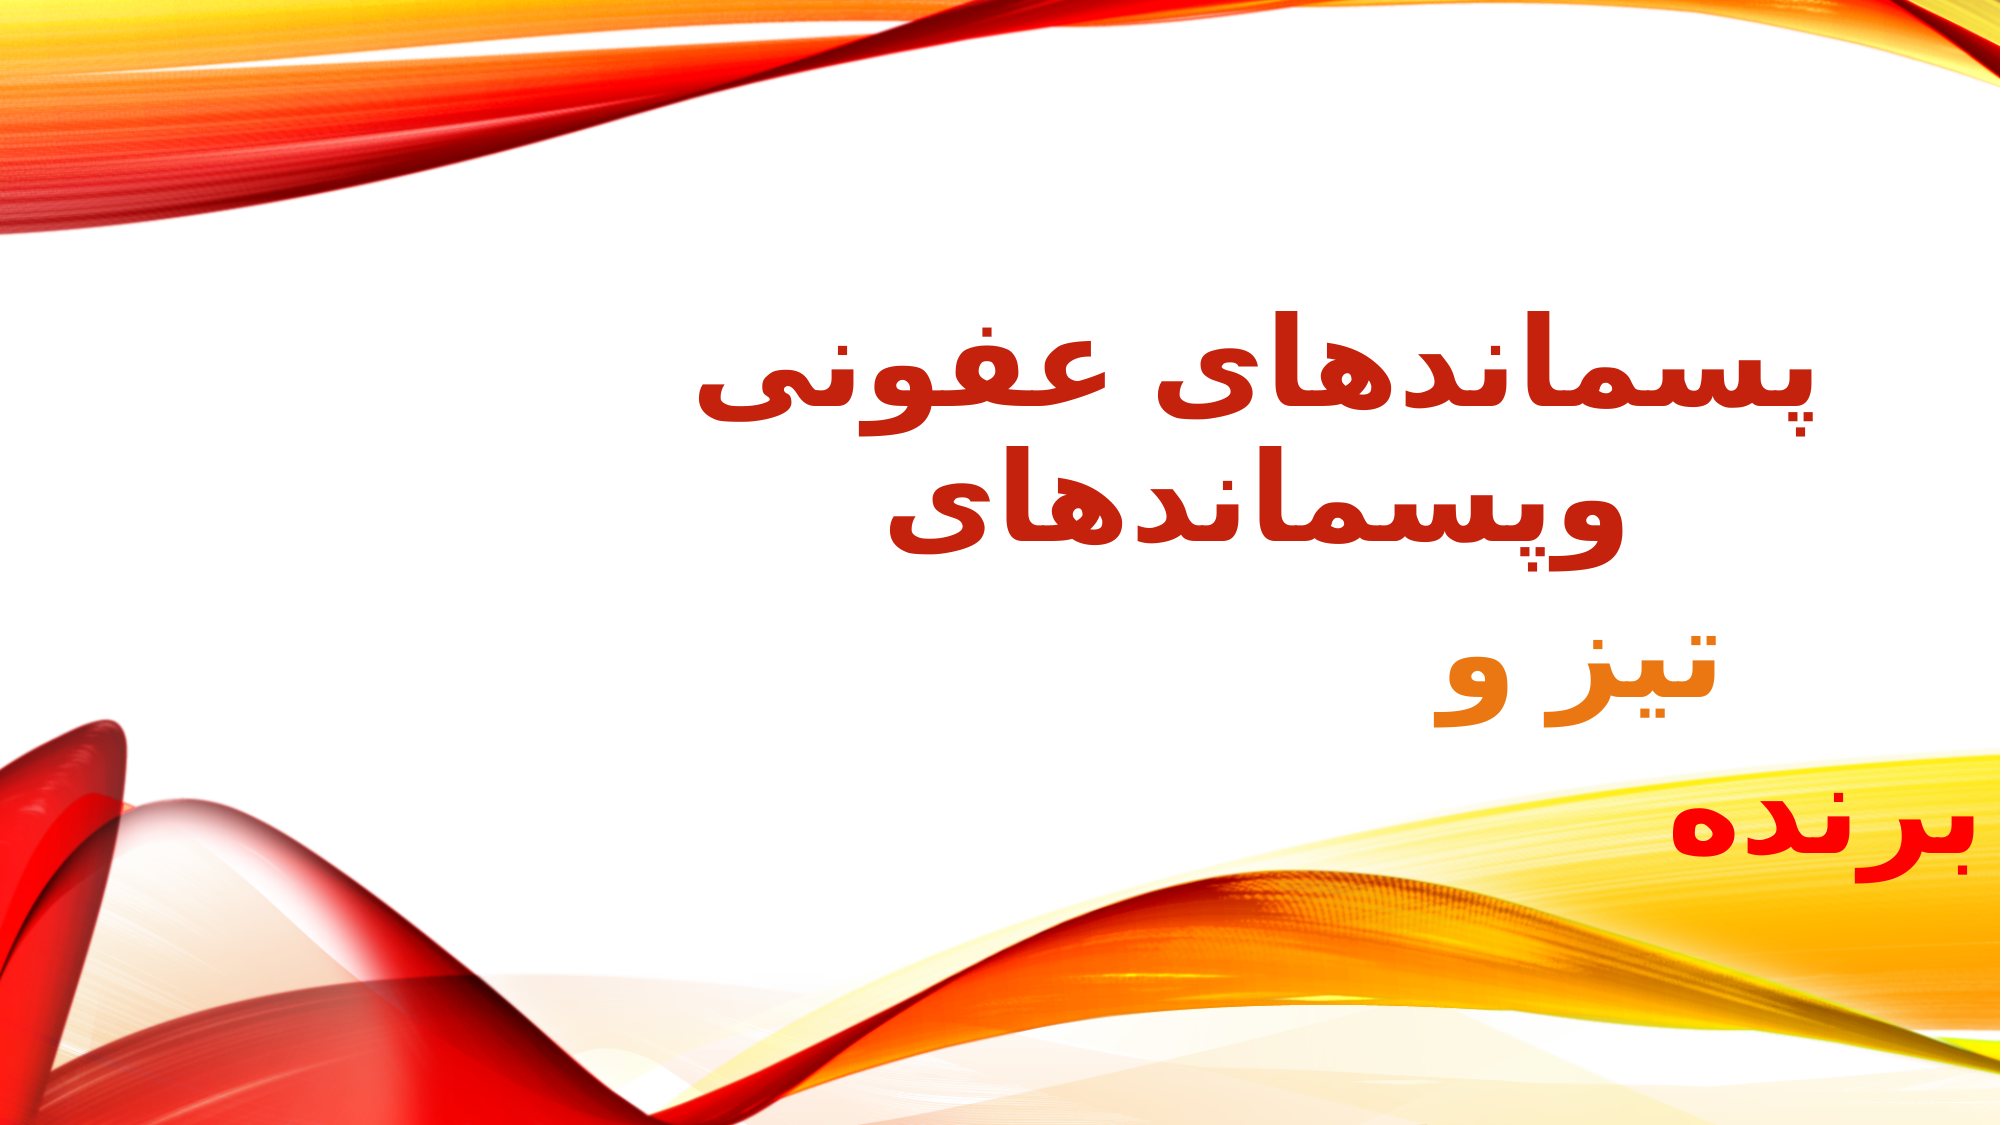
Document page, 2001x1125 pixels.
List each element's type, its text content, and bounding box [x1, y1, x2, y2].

picture [0, 0, 2000, 237]
picture [0, 717, 2000, 1125]
subtitle پسماندهای عفونی وپسماندهای تیز و برنده [482, 291, 2000, 414]
